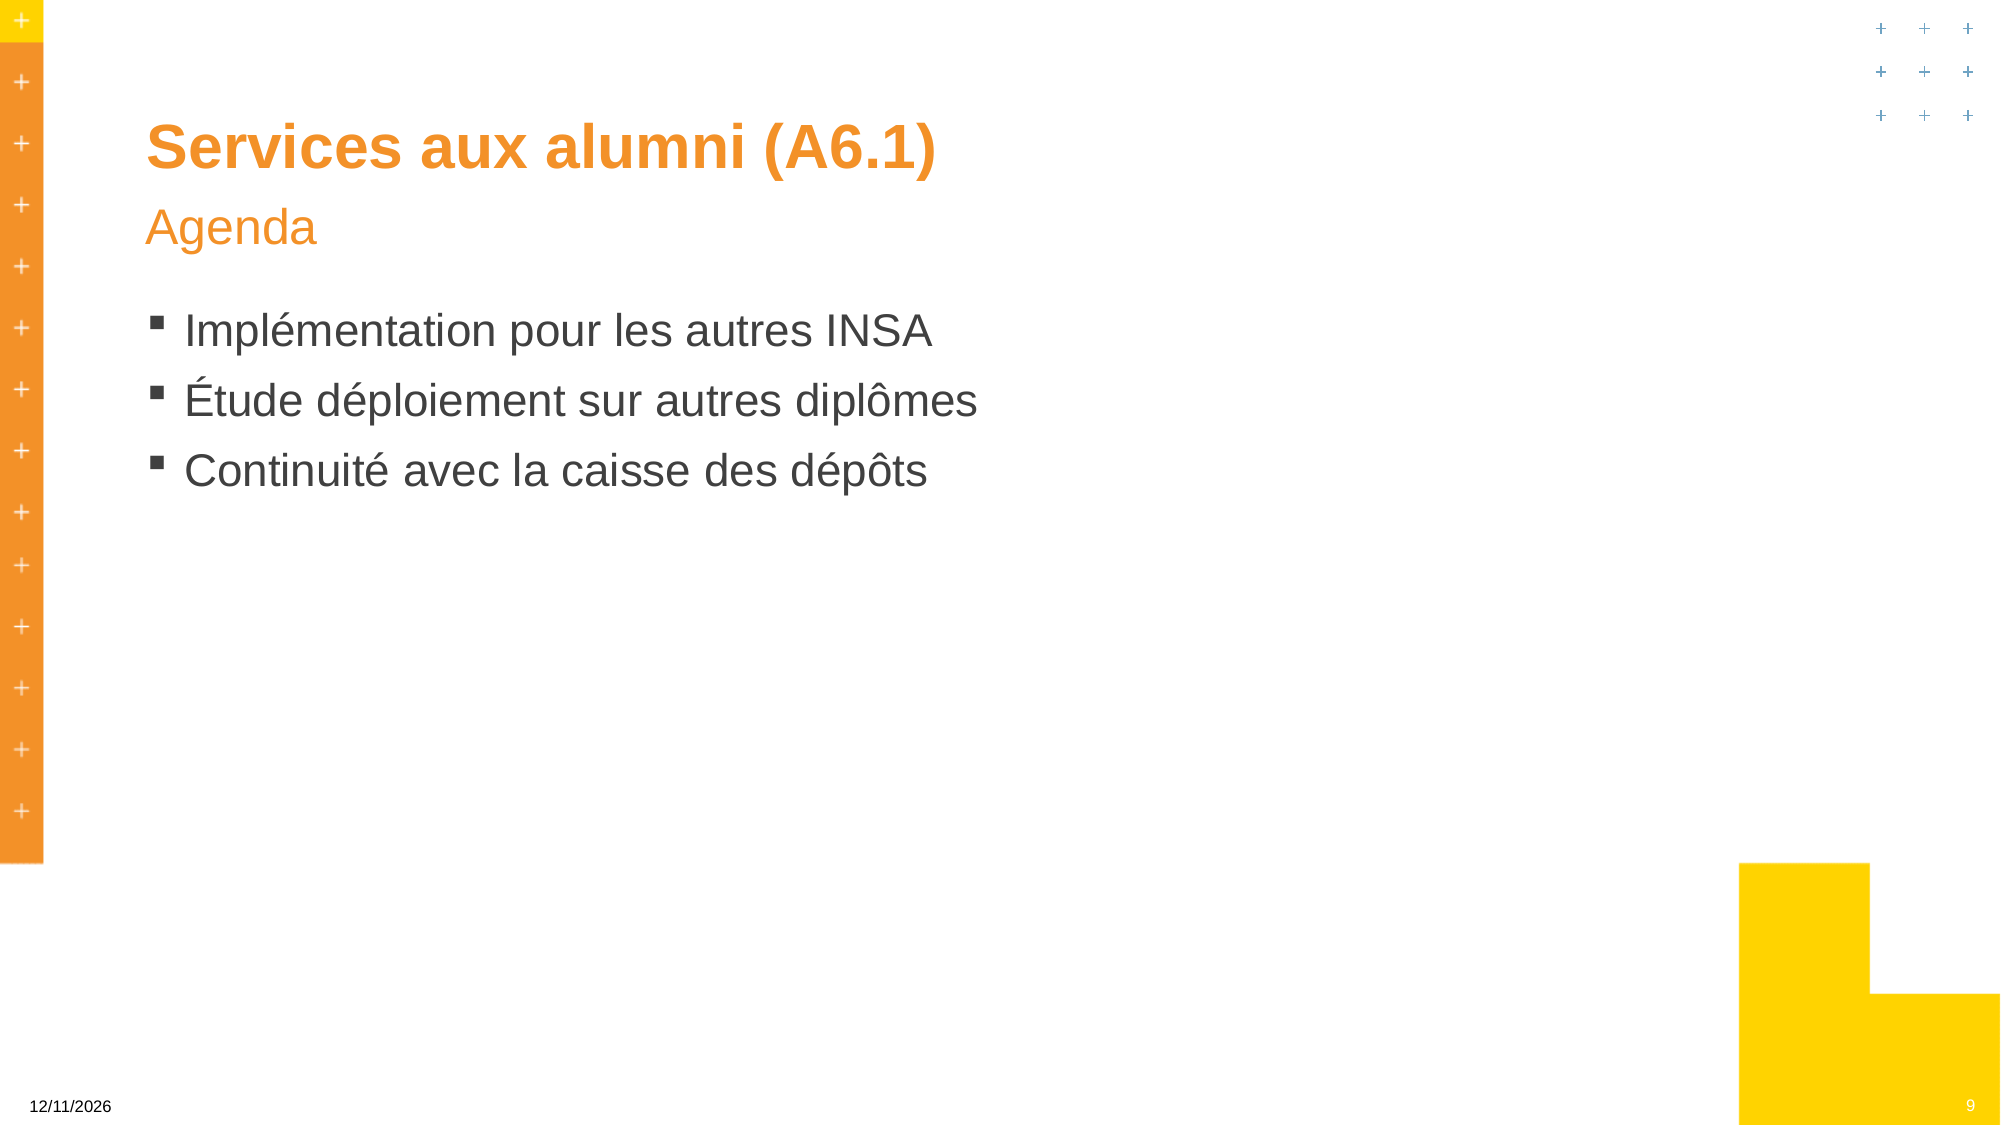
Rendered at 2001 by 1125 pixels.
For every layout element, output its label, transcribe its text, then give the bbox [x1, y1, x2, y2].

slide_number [23, 1085, 474, 1125]
slide_number 9 [1531, 1084, 1982, 1125]
picture [0, 0, 2001, 1125]
title Services aux alumni (A6.1) [146, 114, 1855, 208]
text_box Agenda [145, 201, 1851, 294]
list Implémentation pour les autres INSA Étude déploiement sur autres diplômes Continuité avec la caisse des dépôts [146, 306, 1734, 1014]
